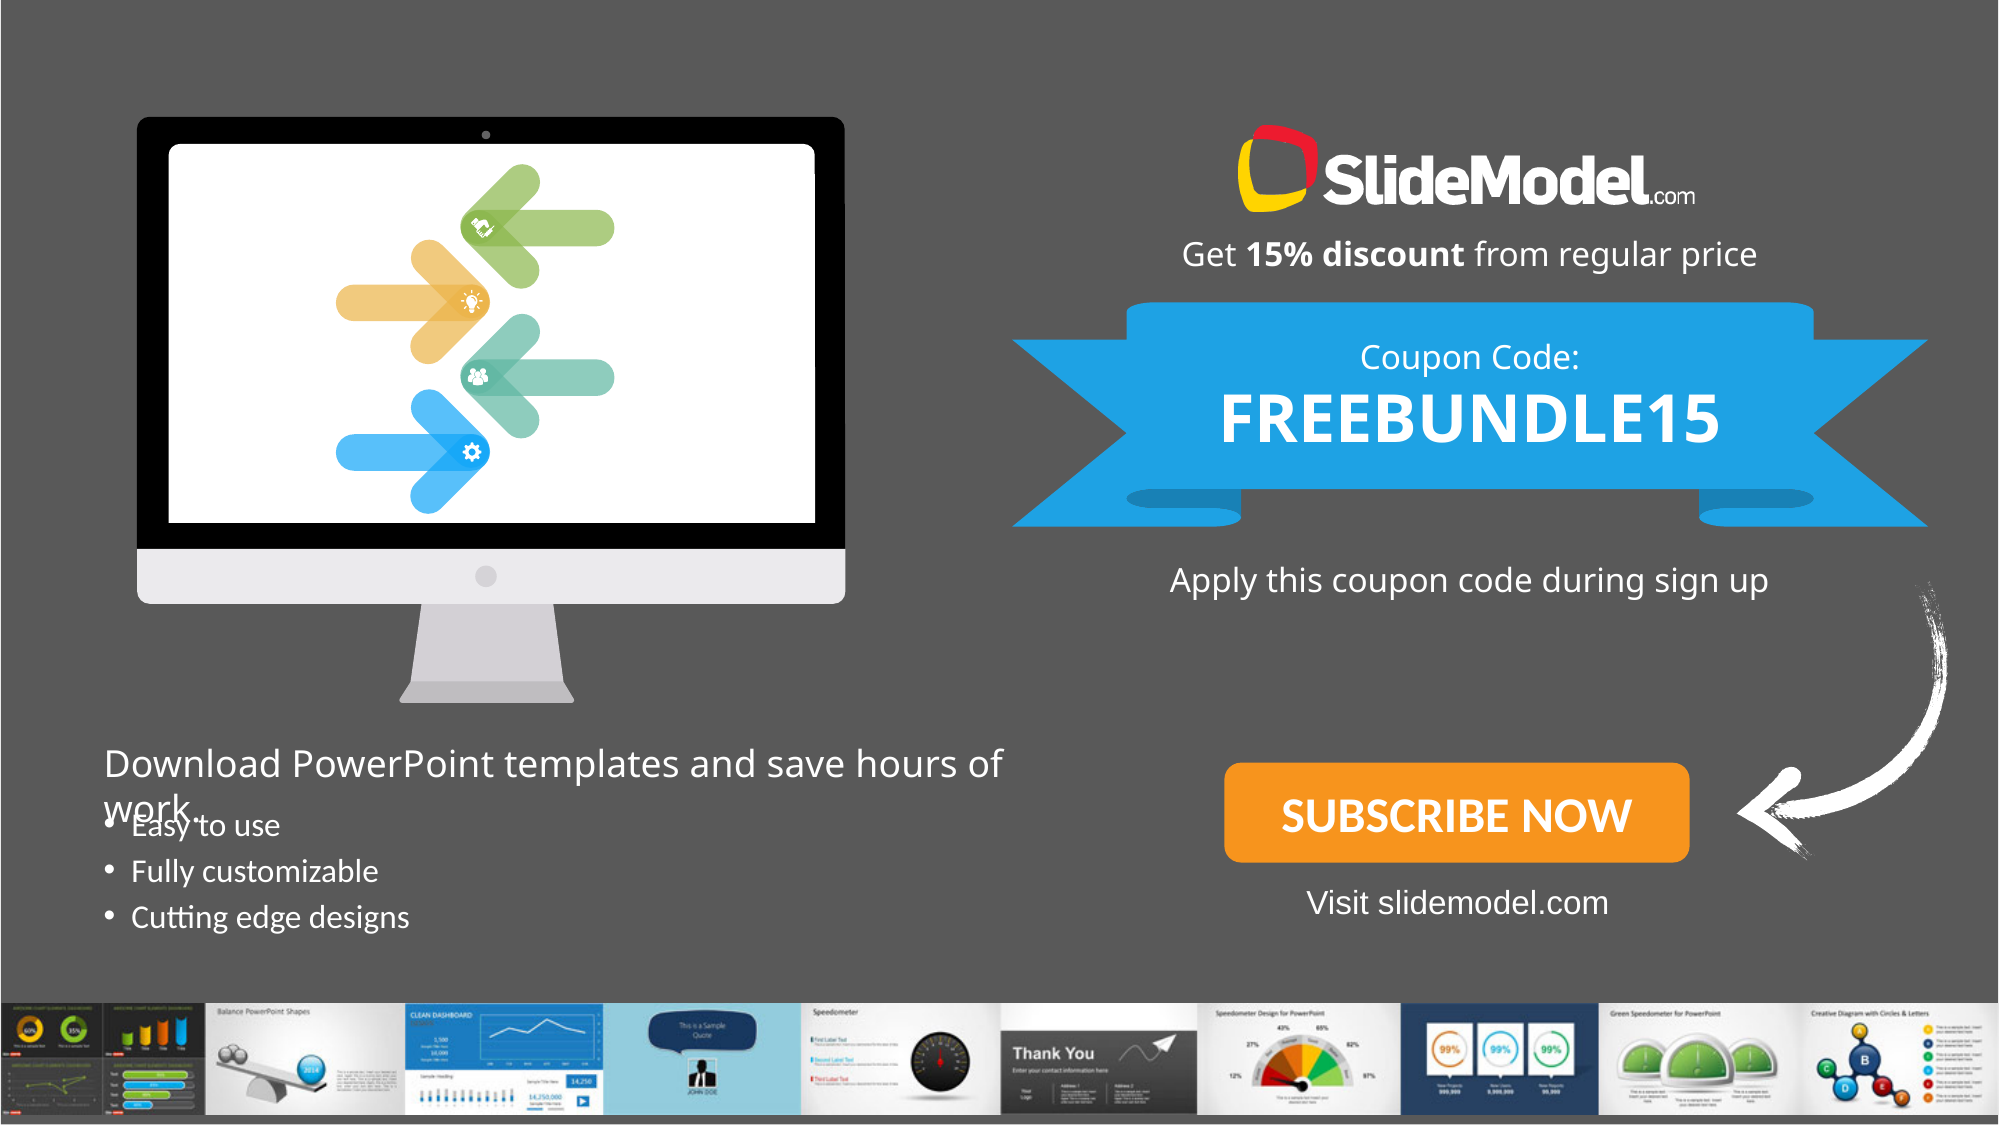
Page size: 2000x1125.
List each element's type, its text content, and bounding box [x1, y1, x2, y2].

text_box SUBSCRIBE NOW [1222, 760, 1692, 865]
text_box [1736, 594, 1949, 861]
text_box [335, 154, 615, 524]
text_box [1012, 302, 1929, 527]
text_box [1929, 587, 1937, 601]
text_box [136, 116, 846, 704]
picture [0, 1003, 1999, 1115]
text_box Apply this coupon code during sign up [1129, 551, 1811, 607]
picture [1237, 125, 1696, 213]
text_box Download PowerPoint templates and save hours of work. [88, 732, 1059, 838]
text_box Get 15% discount from regular price [1058, 225, 1882, 280]
text_box Coupon Code: FREEBUNDLE15 [1173, 328, 1768, 464]
text_box Visit slidemodel.com [1247, 874, 1669, 928]
text_box Easy to use Fully customizable Cutting edge designs [88, 838, 863, 943]
text_box [0, 0, 2000, 1003]
